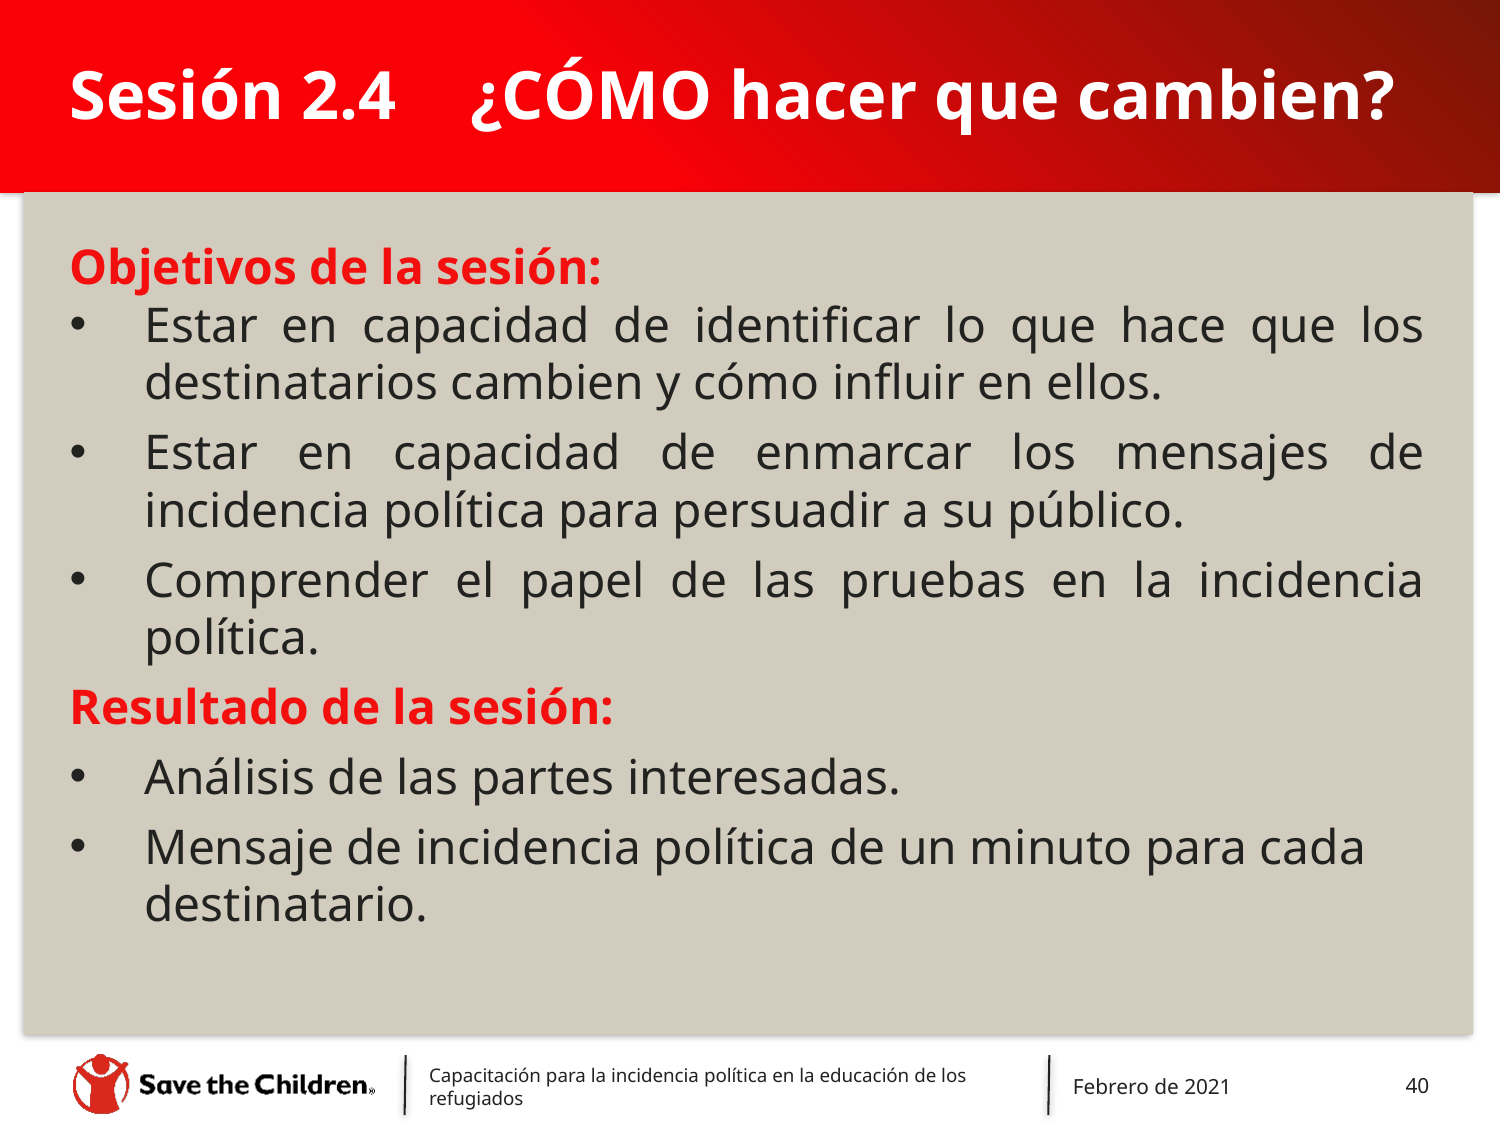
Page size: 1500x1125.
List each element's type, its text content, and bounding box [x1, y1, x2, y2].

footer Capacitación para la incidencia política en la educación de los refugiados [414, 1056, 1042, 1117]
slide_number Febrero de 2021 [1057, 1056, 1317, 1117]
slide_number 40 [1317, 1056, 1445, 1117]
title Sesión 2.4 ¿CÓMO hacer que cambien? [69, 33, 1429, 163]
list Objetivos de la sesión: Estar en capacidad de identificar lo que hace que los destinatarios cambien y cómo influir en ellos. Estar en capacidad de enmarcar los mensajes de incidencia política para persuadir a su público. Comprender el papel de las pruebas en la incidencia política. Resultado de la sesión: Análisis de las partes interesadas. Mensaje de incidencia política de un minuto para cada destinatario. [69, 208, 1428, 954]
picture [62, 1043, 386, 1125]
